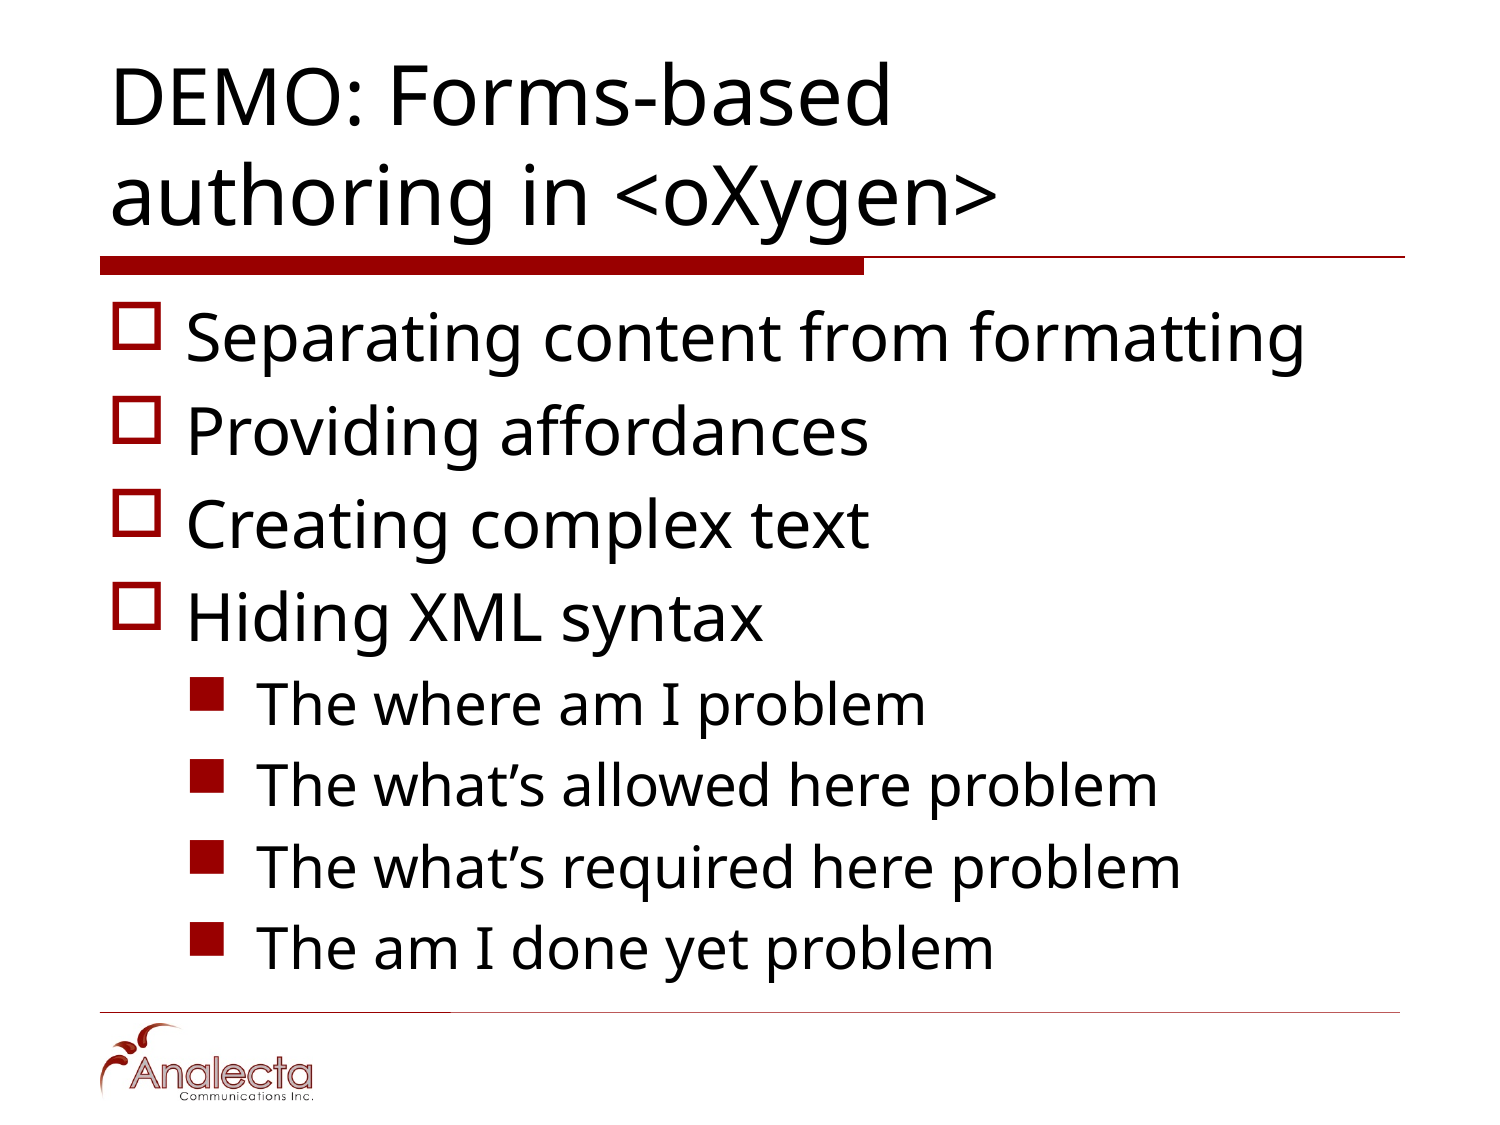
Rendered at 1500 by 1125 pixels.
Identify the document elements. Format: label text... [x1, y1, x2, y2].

list Separating content from formatting Providing affordances Creating complex text Hiding XML syntax The where am I problem The what’s allowed here problem The what’s required here problem The am I done yet problem [92, 287, 1406, 988]
title DEMO: Forms-based authoring in <oXygen> [94, 50, 1407, 250]
picture [100, 1023, 313, 1101]
